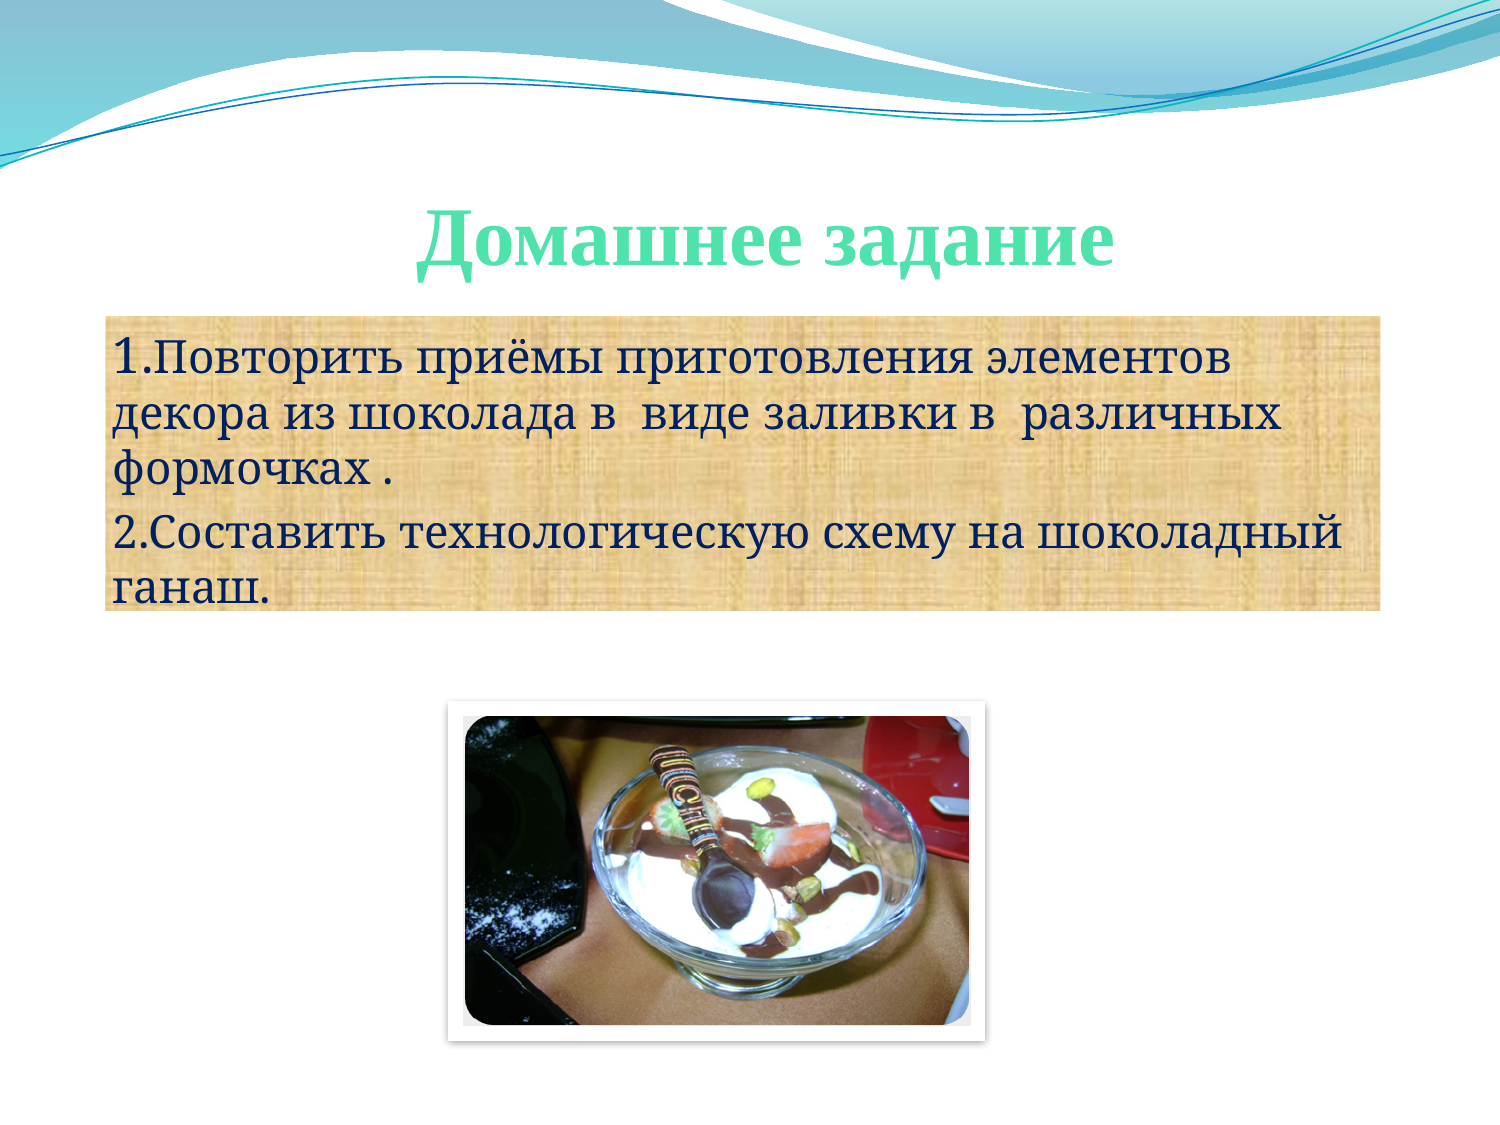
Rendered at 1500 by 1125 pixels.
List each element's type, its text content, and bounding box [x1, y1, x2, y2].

picture [462, 715, 972, 1027]
title Домашнее задание [128, 58, 1405, 283]
list 1.Повторить приёмы приготовления элементов декора из шоколада в виде заливки в различных формочках . 2.Составить технологическую схему на шоколадный ганаш. [105, 316, 1381, 612]
